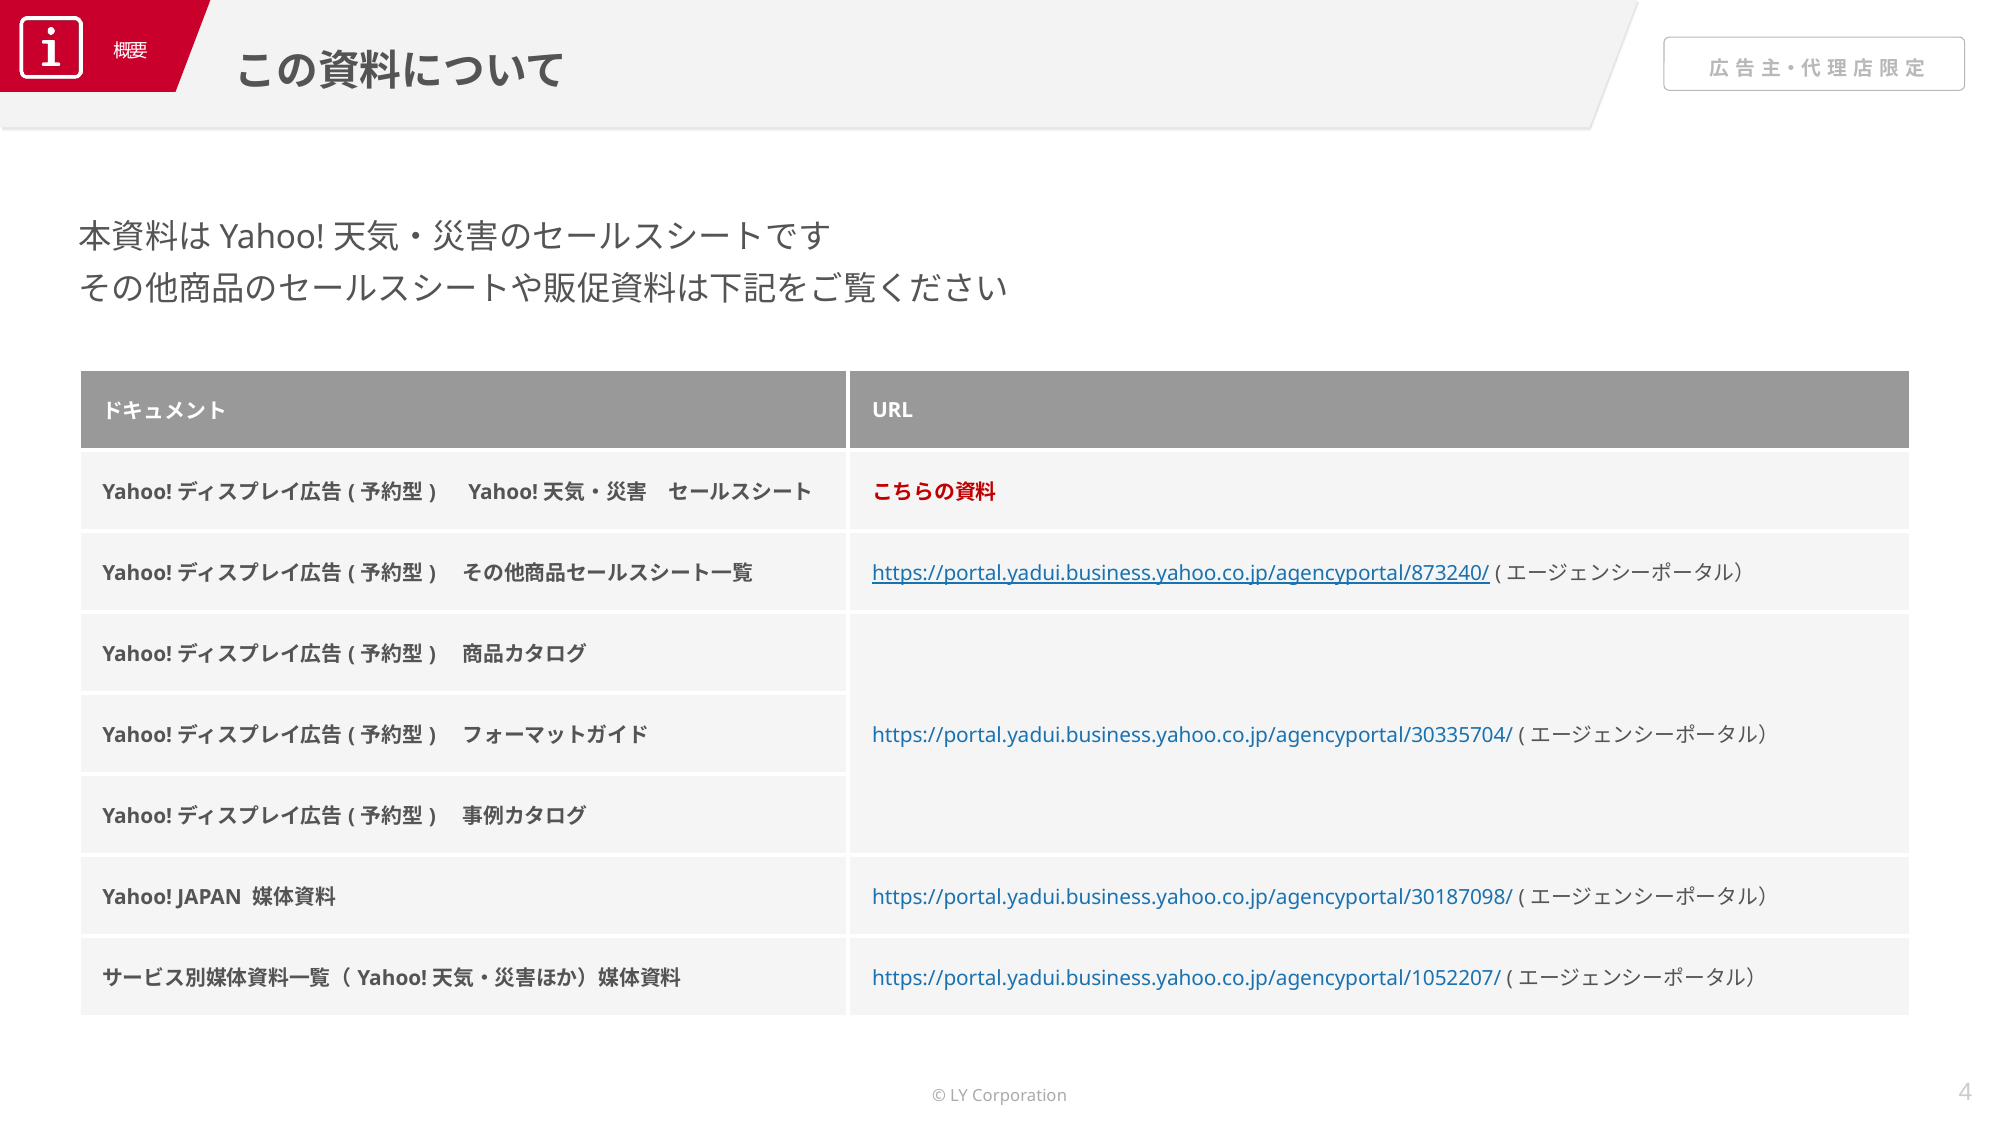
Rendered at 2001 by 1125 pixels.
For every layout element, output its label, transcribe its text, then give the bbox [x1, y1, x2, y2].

table_cell Yahoo!ディスプレイ広告(予約型) その他商品セールスシート一覧 [81, 533, 846, 610]
table_header ドキュメント [81, 371, 846, 448]
table_cell Yahoo!ディスプレイ広告(予約型) 商品カタログ [81, 614, 846, 691]
table_cell https://portal.yadui.business.yahoo.co.jp/agencyportal/30335704/ (エージェンシーポータル） [850, 614, 1909, 853]
table_cell https://portal.yadui.business.yahoo.co.jp/agencyportal/1052207/ (エージェンシーポータル） [850, 938, 1909, 1015]
table_cell https://portal.yadui.business.yahoo.co.jp/agencyportal/873240/ (エージェンシーポータル） [850, 533, 1909, 610]
table_cell Yahoo!ディスプレイ広告(予約型) フォーマットガイド [81, 695, 846, 772]
list 概要 [98, 12, 170, 81]
table_cell https://portal.yadui.business.yahoo.co.jp/agencyportal/30187098/ (エージェンシーポータル） [850, 857, 1909, 934]
table_cell こちらの資料 [850, 452, 1909, 529]
table_cell Yahoo! JAPAN 媒体資料 [81, 857, 846, 934]
text_box 本資料はYahoo!天気・災害のセールスシートです その他商品のセールスシートや販促資料は下記をご覧ください [78, 203, 1638, 308]
table_header URL [850, 371, 1909, 448]
picture [8, 4, 92, 87]
table_cell Yahoo!ディスプレイ広告(予約型) Yahoo!天気・災害 セールスシート [81, 452, 846, 529]
table_cell サービス別媒体資料一覧（Yahoo!天気・災害ほか）媒体資料 [81, 938, 846, 1015]
table_cell Yahoo!ディスプレイ広告(予約型) 事例カタログ [81, 776, 846, 853]
list この資料について [234, 41, 1570, 97]
